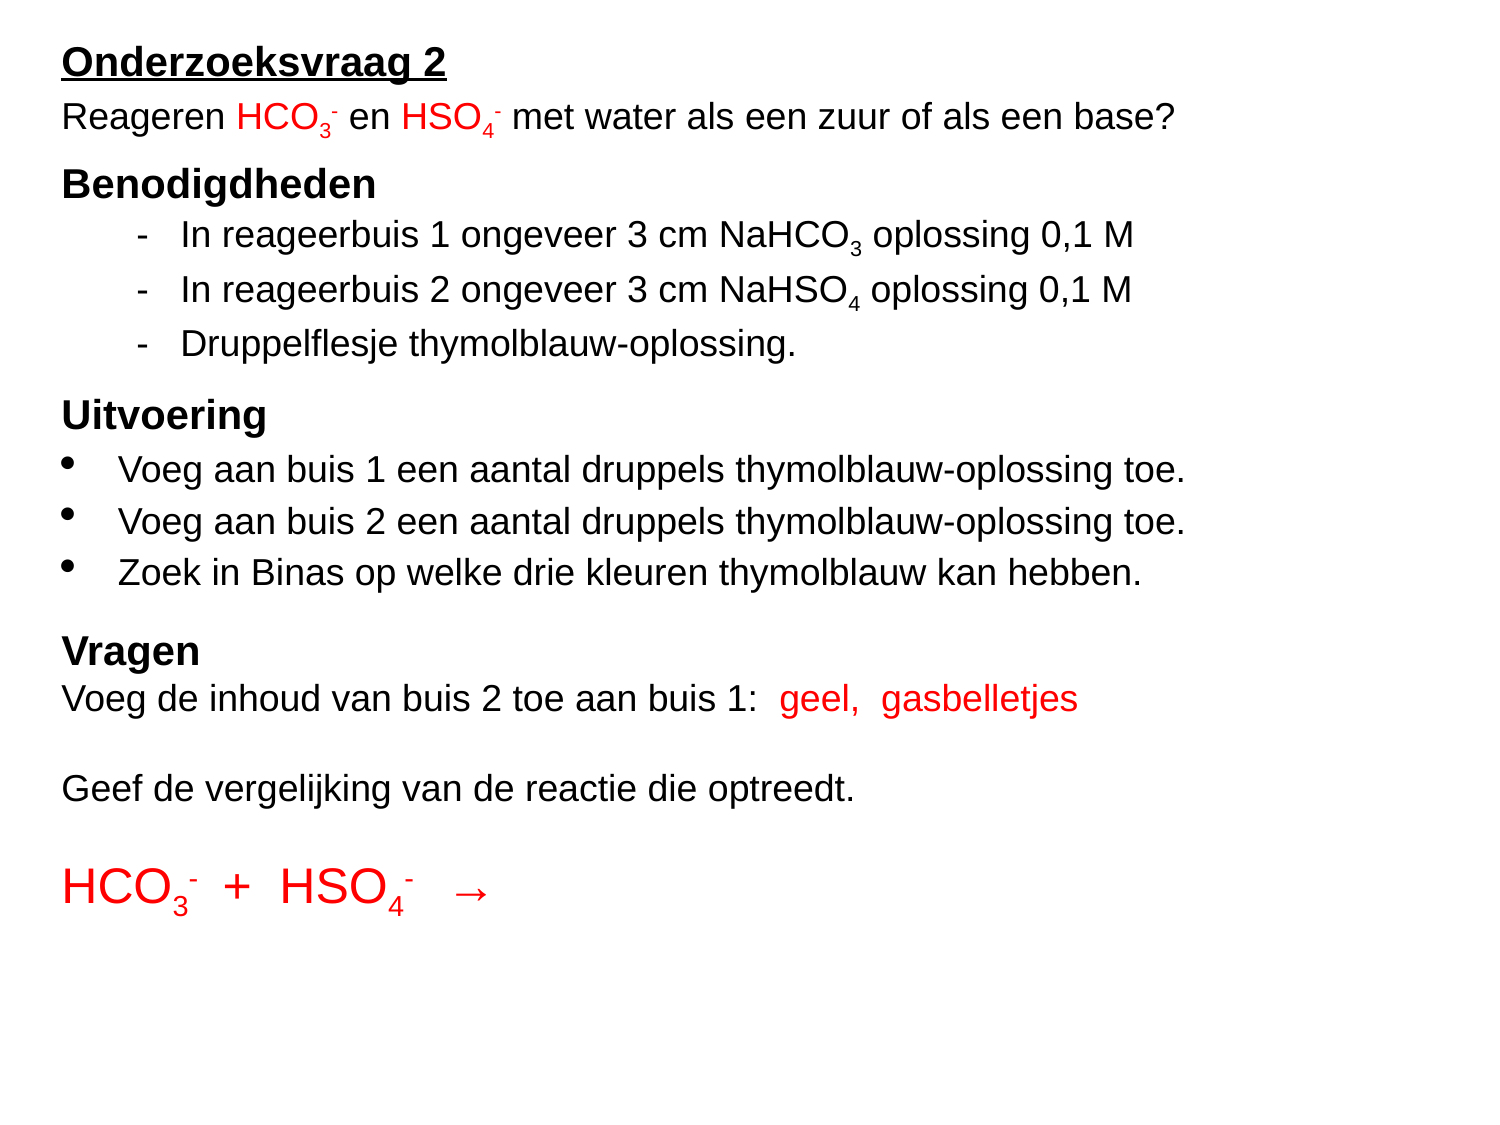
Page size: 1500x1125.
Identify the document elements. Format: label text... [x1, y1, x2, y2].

text_box Onderzoeksvraag 2 Reageren HCO3- en HSO4- met water als een zuur of als een base? Benodigdheden - In reageerbuis 1 ongeveer 3 cm NaHCO3 oplossing 0,1 M - In reageerbuis 2 ongeveer 3 cm NaHSO4 oplossing 0,1 M - Druppelflesje thymolblauw-oplossing. Uitvoering Voeg aan buis 1 een aantal druppels thymolblauw-oplossing toe. Voeg aan buis 2 een aantal druppels thymolblauw-oplossing toe. Zoek in Binas op welke drie kleuren thymolblauw kan hebben. Vragen Voeg de inhoud van buis 2 toe aan buis 1: geel, gasbelletjes Geef de vergelijking van de reactie die optreedt. HCO3- + HSO4- → [46, 19, 1454, 930]
